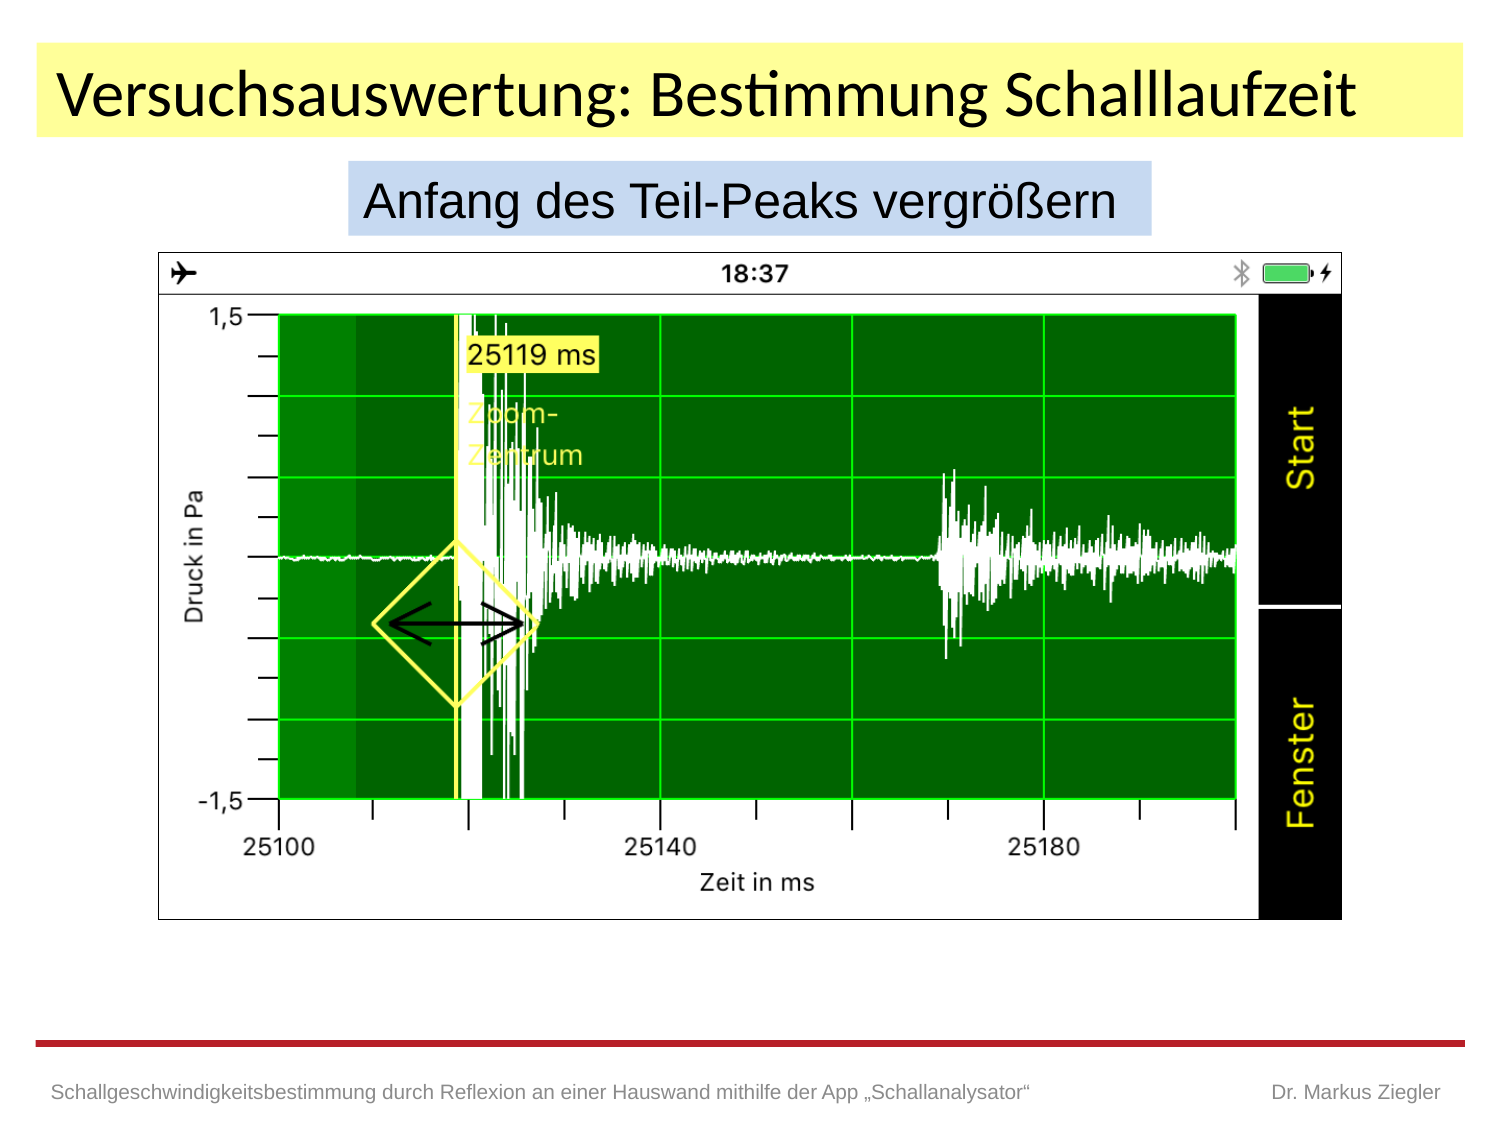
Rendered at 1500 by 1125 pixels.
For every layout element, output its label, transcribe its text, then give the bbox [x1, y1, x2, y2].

footer Schallgeschwindigkeitsbestimmung durch Reflexion an einer Hauswand mithilfe der App „Schallanalysator“ Dr. Markus Ziegler [35, 1061, 1471, 1122]
text_box Anfang des Teil-Peaks vergrößern [348, 160, 1152, 236]
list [158, 252, 1342, 920]
title Versuchsauswertung: Bestimmung Schalllaufzeit [41, 42, 1459, 149]
